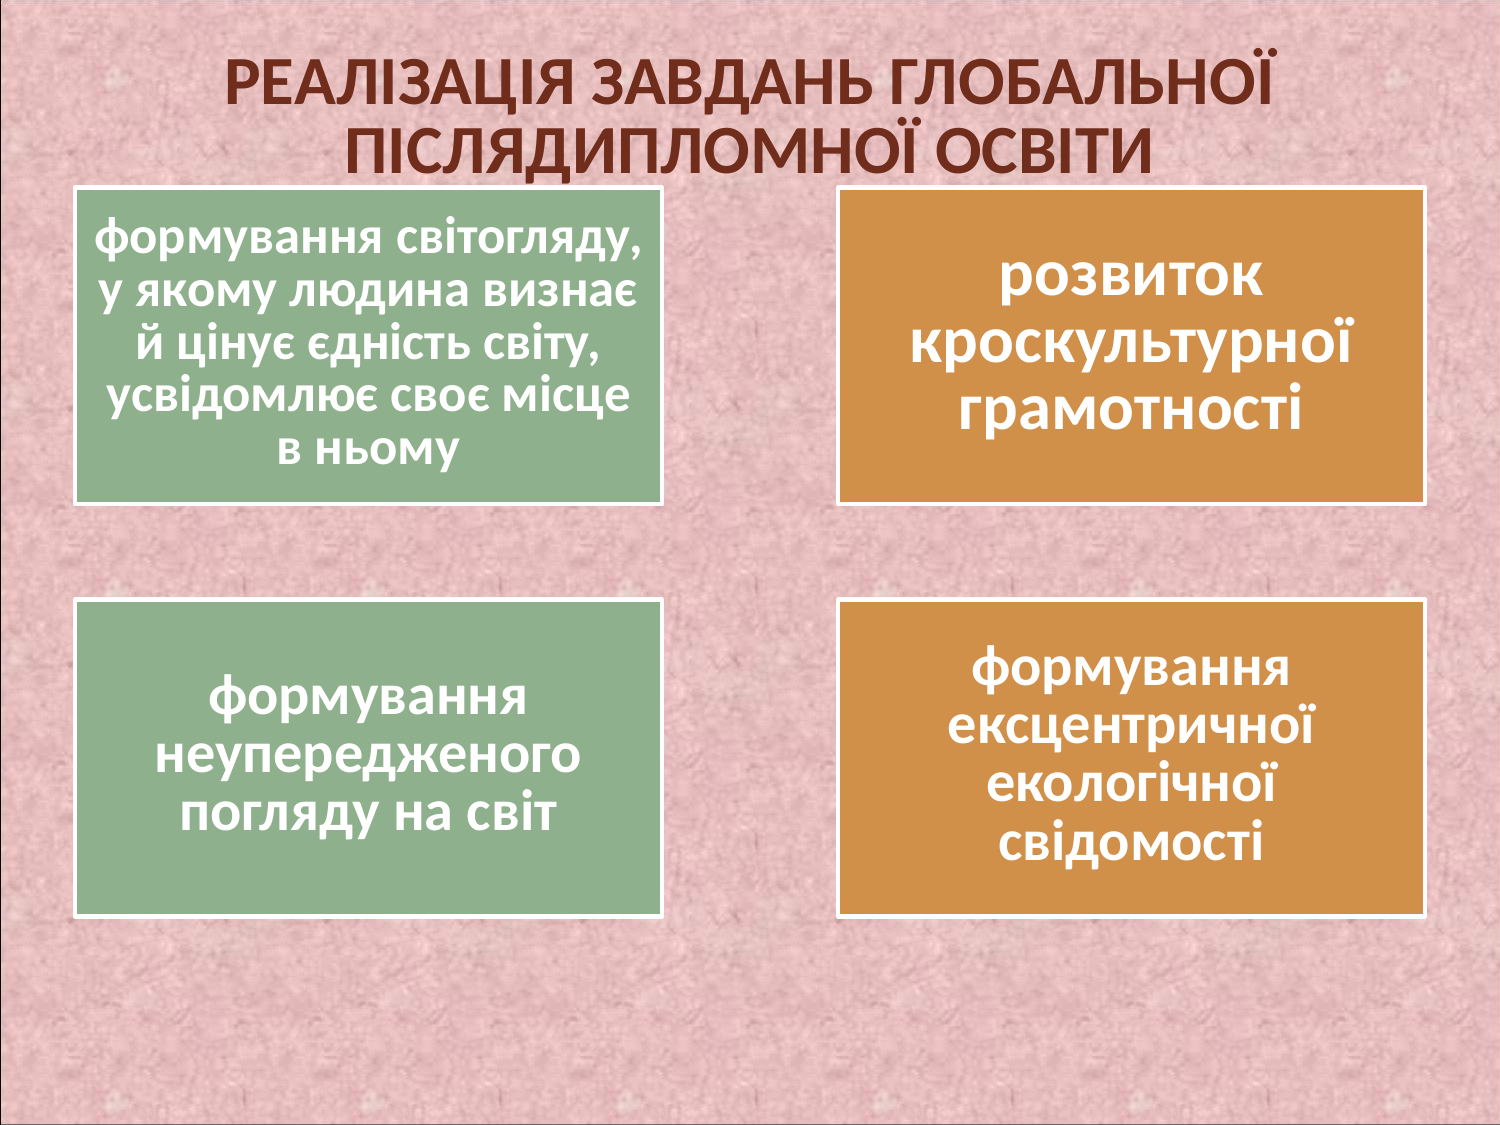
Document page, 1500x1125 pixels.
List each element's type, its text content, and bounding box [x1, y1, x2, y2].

title РЕАЛІЗАЦІЯ ЗАВДАНЬ ГЛОБАЛЬНОЇ ПІСЛЯДИПЛОМНОЇ ОСВІТИ [74, 44, 1426, 185]
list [74, 187, 1426, 1006]
picture [0, 0, 1500, 1125]
